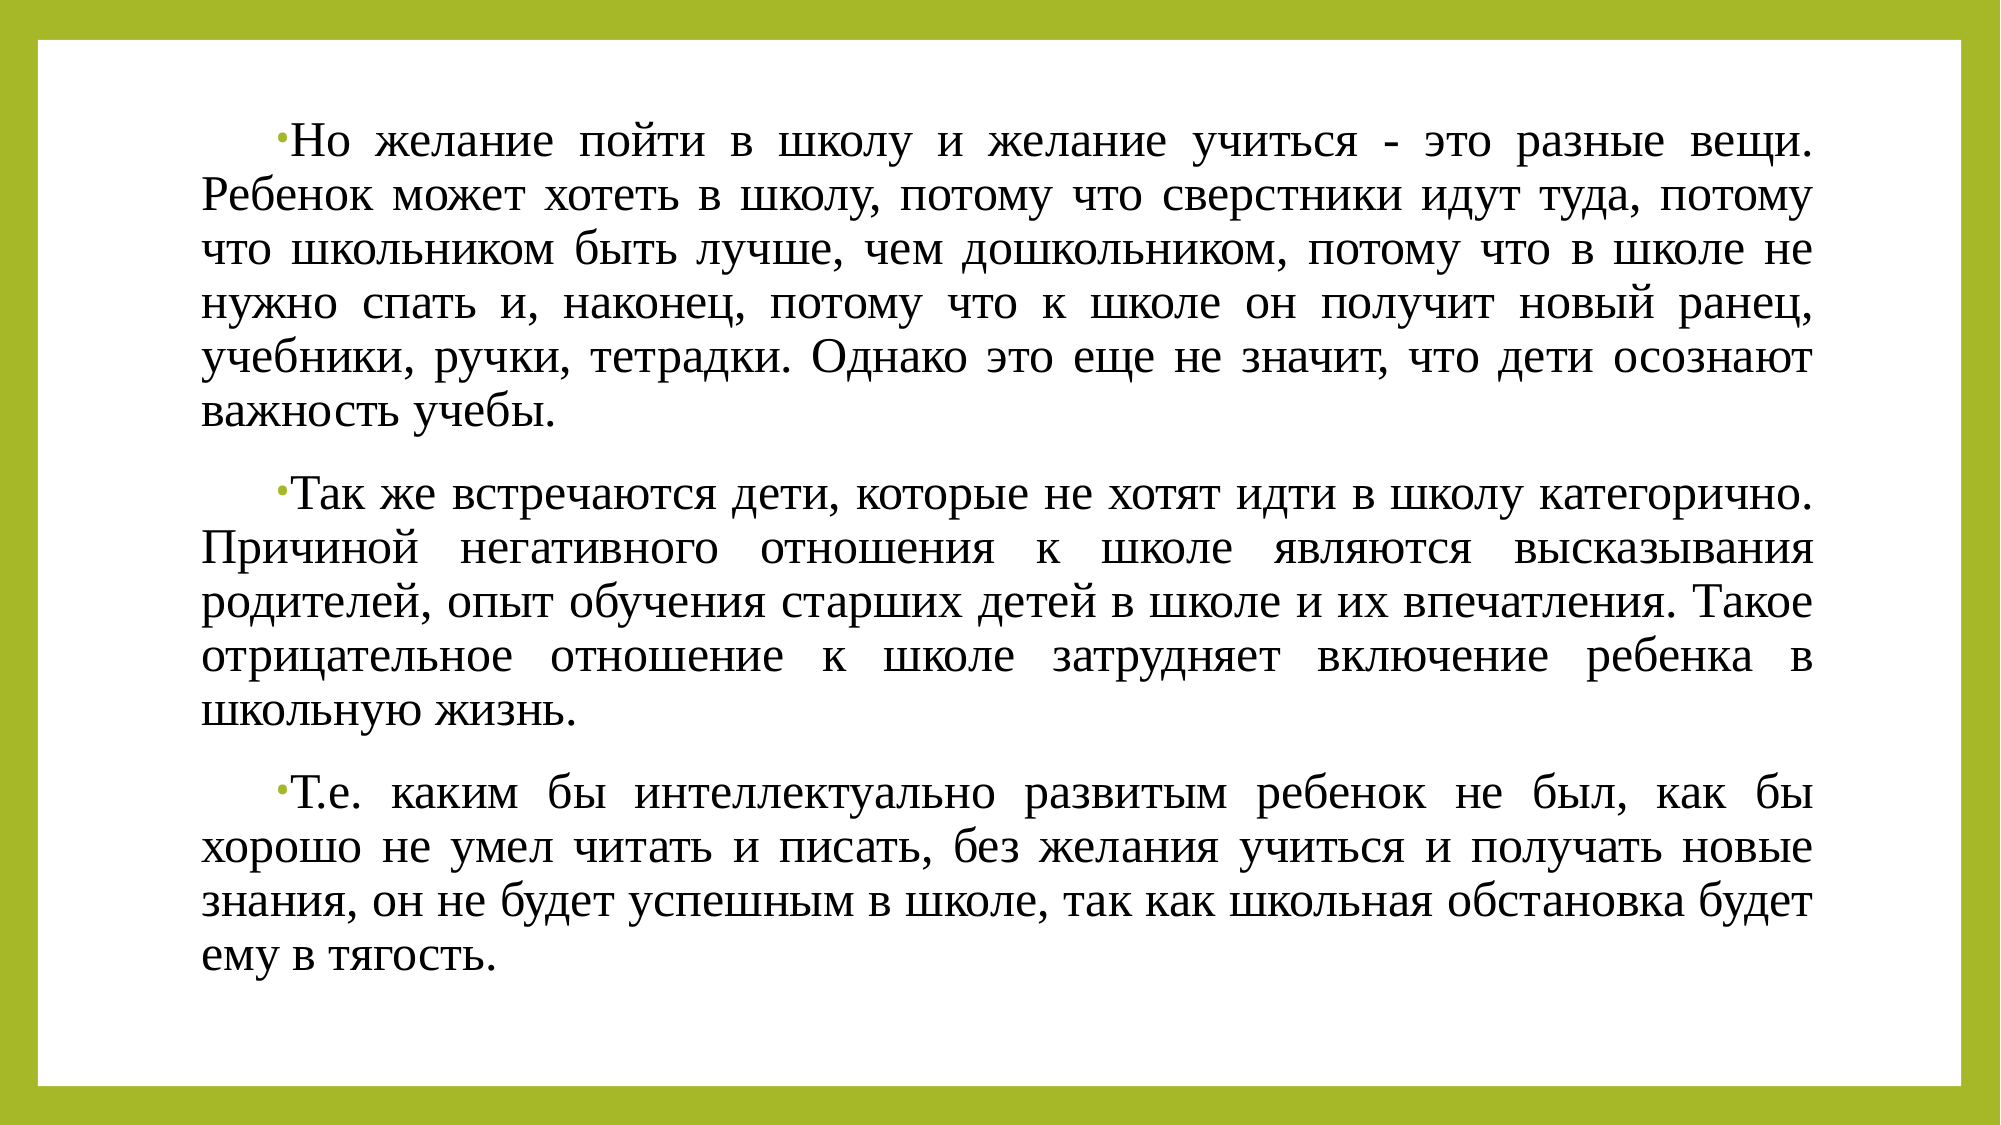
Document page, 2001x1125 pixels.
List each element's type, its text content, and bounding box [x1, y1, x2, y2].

list Но желание пойти в школу и желание учиться - это разные вещи. Ребенок может хотеть в школу, потому что сверстники идут туда, потому что школьником быть лучше, чем дошкольником, потому что в школе не нужно спать и, наконец, потому что к школе он получит новый ранец, учебники, ручки, тетрадки. Однако это еще не значит, что дети осознают важность учебы. Так же встречаются дети, которые не хотят идти в школу категорично. Причиной негативного отношения к школе являются высказывания родителей, опыт обучения старших детей в школе и их впечатления. Такое отрицательное отношение к школе затрудняет включение ребенка в школьную жизнь. Т.е. каким бы интеллектуально развитым ребенок не был, как бы хорошо не умел читать и писать, без желания учиться и получать новые знания, он не будет успешным в школе, так как школьная обстановка будет ему в тягость. [148, 105, 1830, 950]
